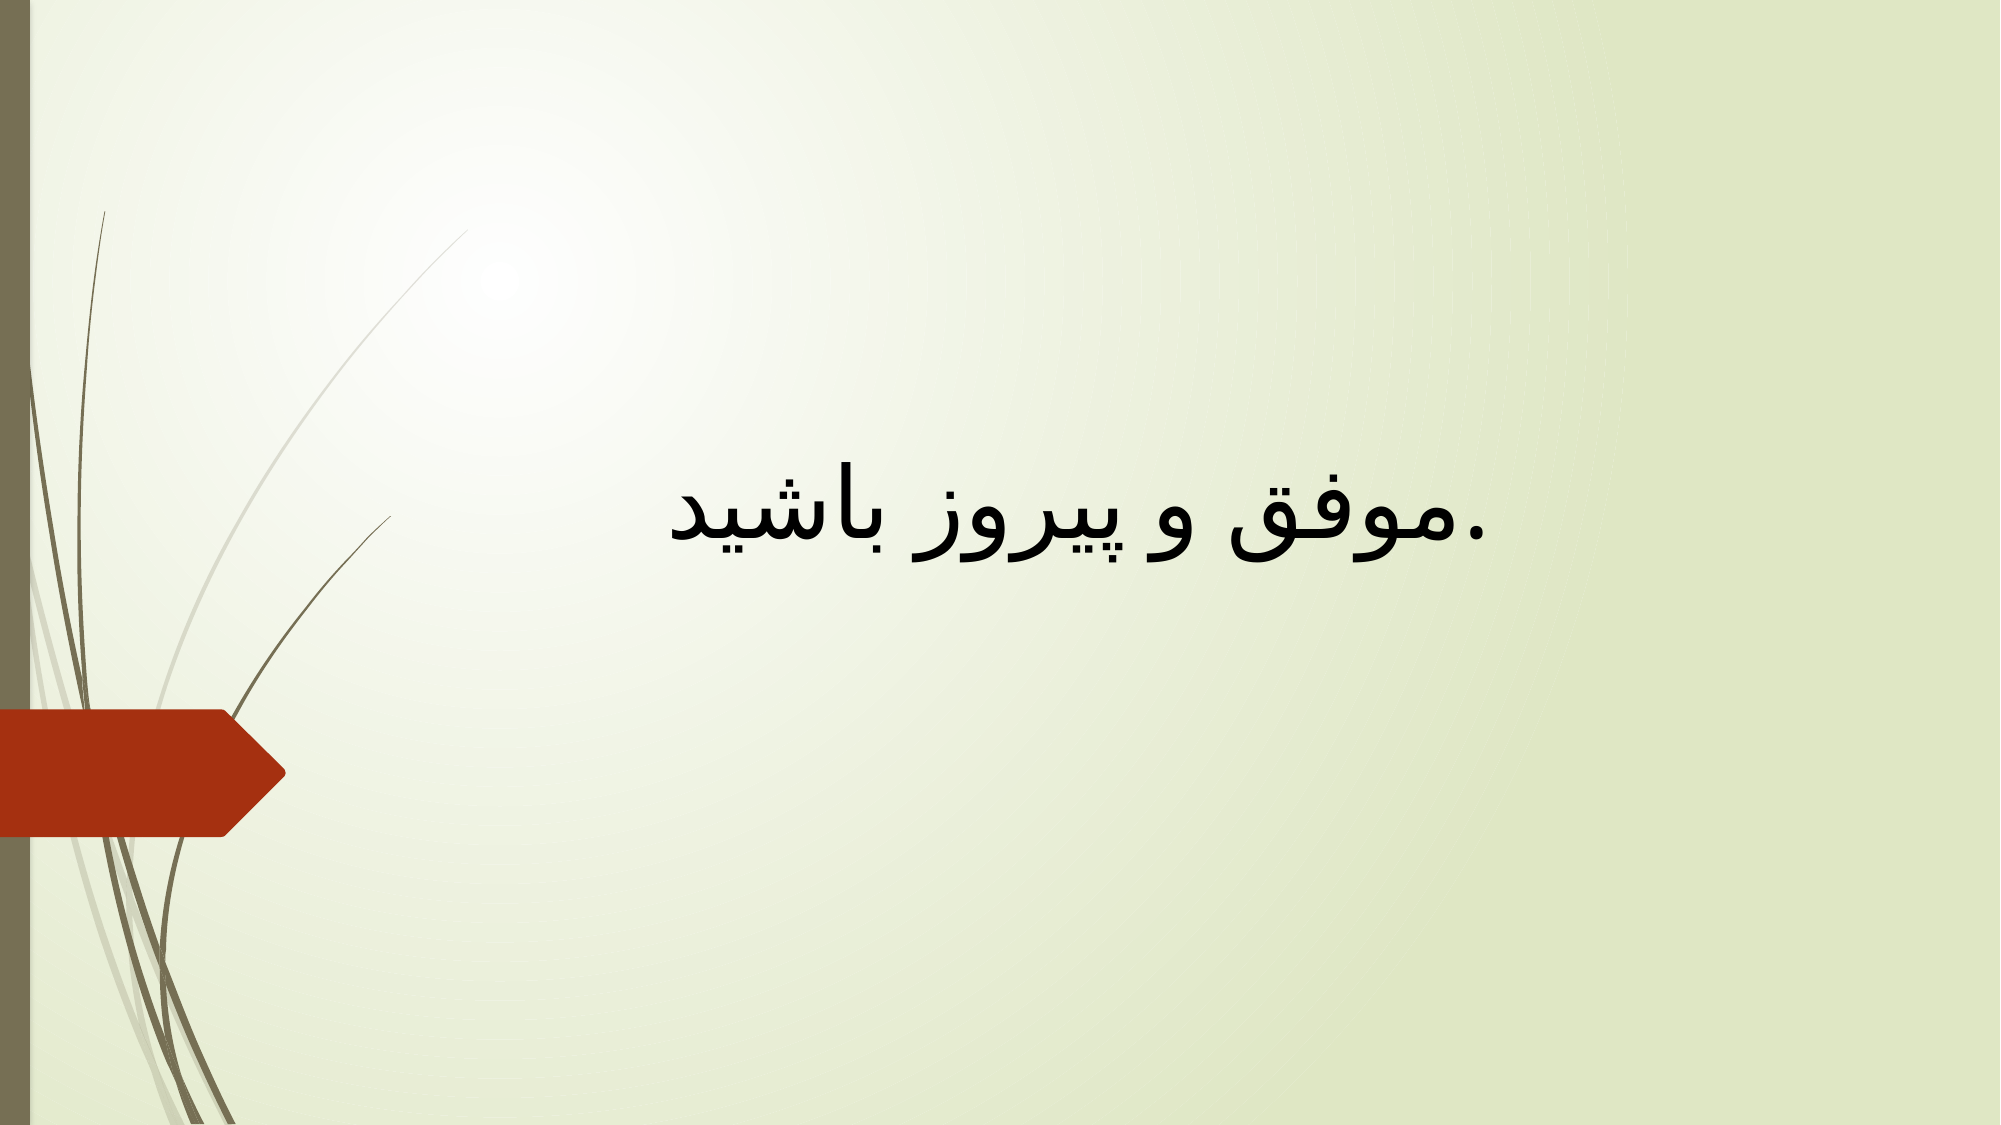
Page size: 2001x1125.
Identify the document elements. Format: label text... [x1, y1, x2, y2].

subtitle موفق و پیروز باشید. [346, 431, 1810, 1025]
